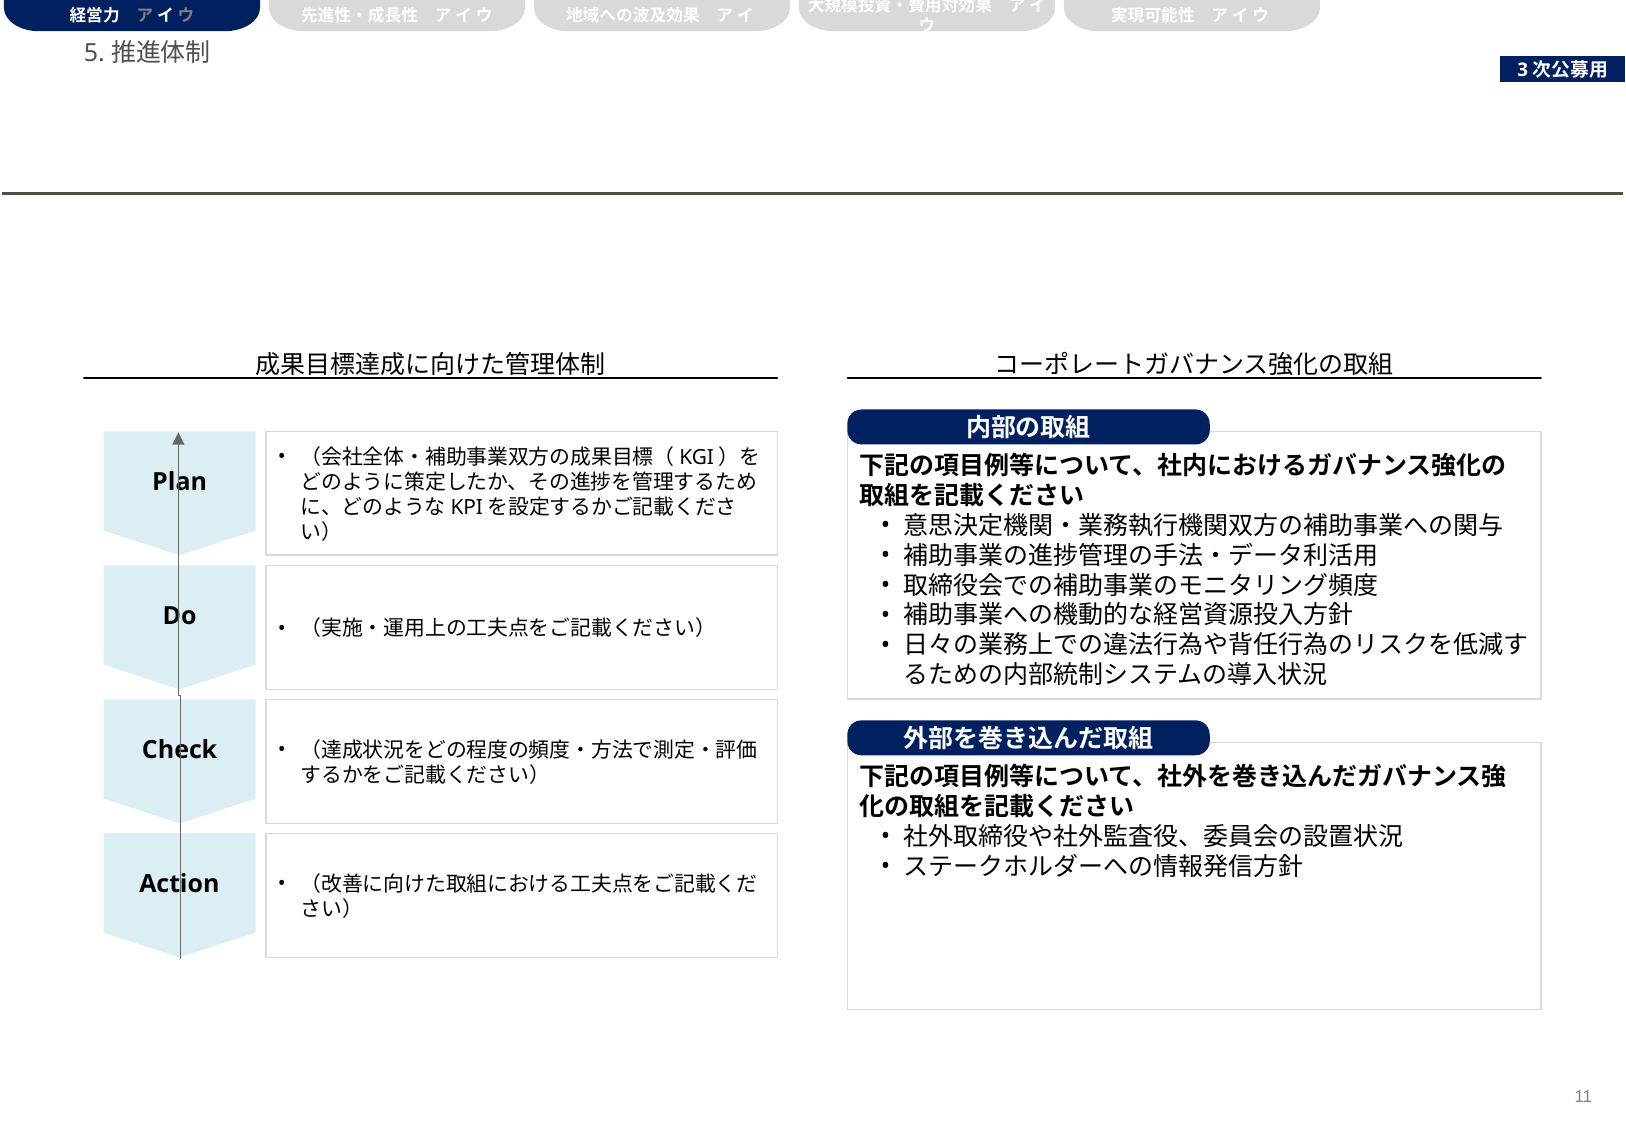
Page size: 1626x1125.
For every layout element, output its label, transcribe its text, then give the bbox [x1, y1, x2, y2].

text_box Check [102, 698, 180, 825]
text_box （達成状況をどの程度の頻度・方法で測定・評価するかをご記載ください） [265, 699, 778, 824]
text_box （会社全体・補助事業双方の成果目標（KGI）をどのように策定したか、その進捗を管理するために、どのようなKPIを設定するかご記載ください） [265, 430, 778, 556]
text_box 地域への波及効果 ア イ [533, 0, 791, 33]
text_box 実現可能性 ア イ ウ [1062, 0, 1321, 33]
text_box 大規模投資・費用対効果 ア イ ウ [798, 0, 1056, 33]
text_box 先進性・成長性 ア イ ウ [268, 0, 526, 33]
text_box （改善に向けた取組における工夫点をご記載ください） [265, 832, 778, 958]
title 5.推進体制 [83, 39, 1542, 68]
text_box 下記の項目例等について、社外を巻き込んだガバナンス強化の取組を記載ください 社外取締役や社外監査役、委員会の設置状況 ステークホルダーへの情報発信方針 [846, 742, 1542, 1011]
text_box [0, 693, 443, 697]
text_box （実施・運用上の工夫点をご記載ください） [265, 565, 778, 690]
text_box 外部を巻き込んだ取組 [847, 720, 1210, 756]
text_box Plan [102, 430, 257, 557]
text_box Check [181, 698, 257, 824]
text_box 経営力 ア イ ウ [3, 0, 261, 33]
text_box 下記の項目例等について、社内におけるガバナンス強化の取組を記載ください 意思決定機関・業務執行機関双方の補助事業への関与 補助事業の進捗管理の手法・データ利活用 取締役会での補助事業のモニタリング頻度 補助事業への機動的な経営資源投入方針 日々の業務上での違法行為や背任行為のリスクを低減するための内部統制システムの導入状況 [846, 431, 1542, 700]
text_box Do [102, 564, 178, 690]
text_box Action [181, 832, 257, 958]
text_box 内部の取組 [847, 409, 1210, 445]
text_box Do [179, 564, 257, 691]
text_box Action [102, 832, 180, 959]
